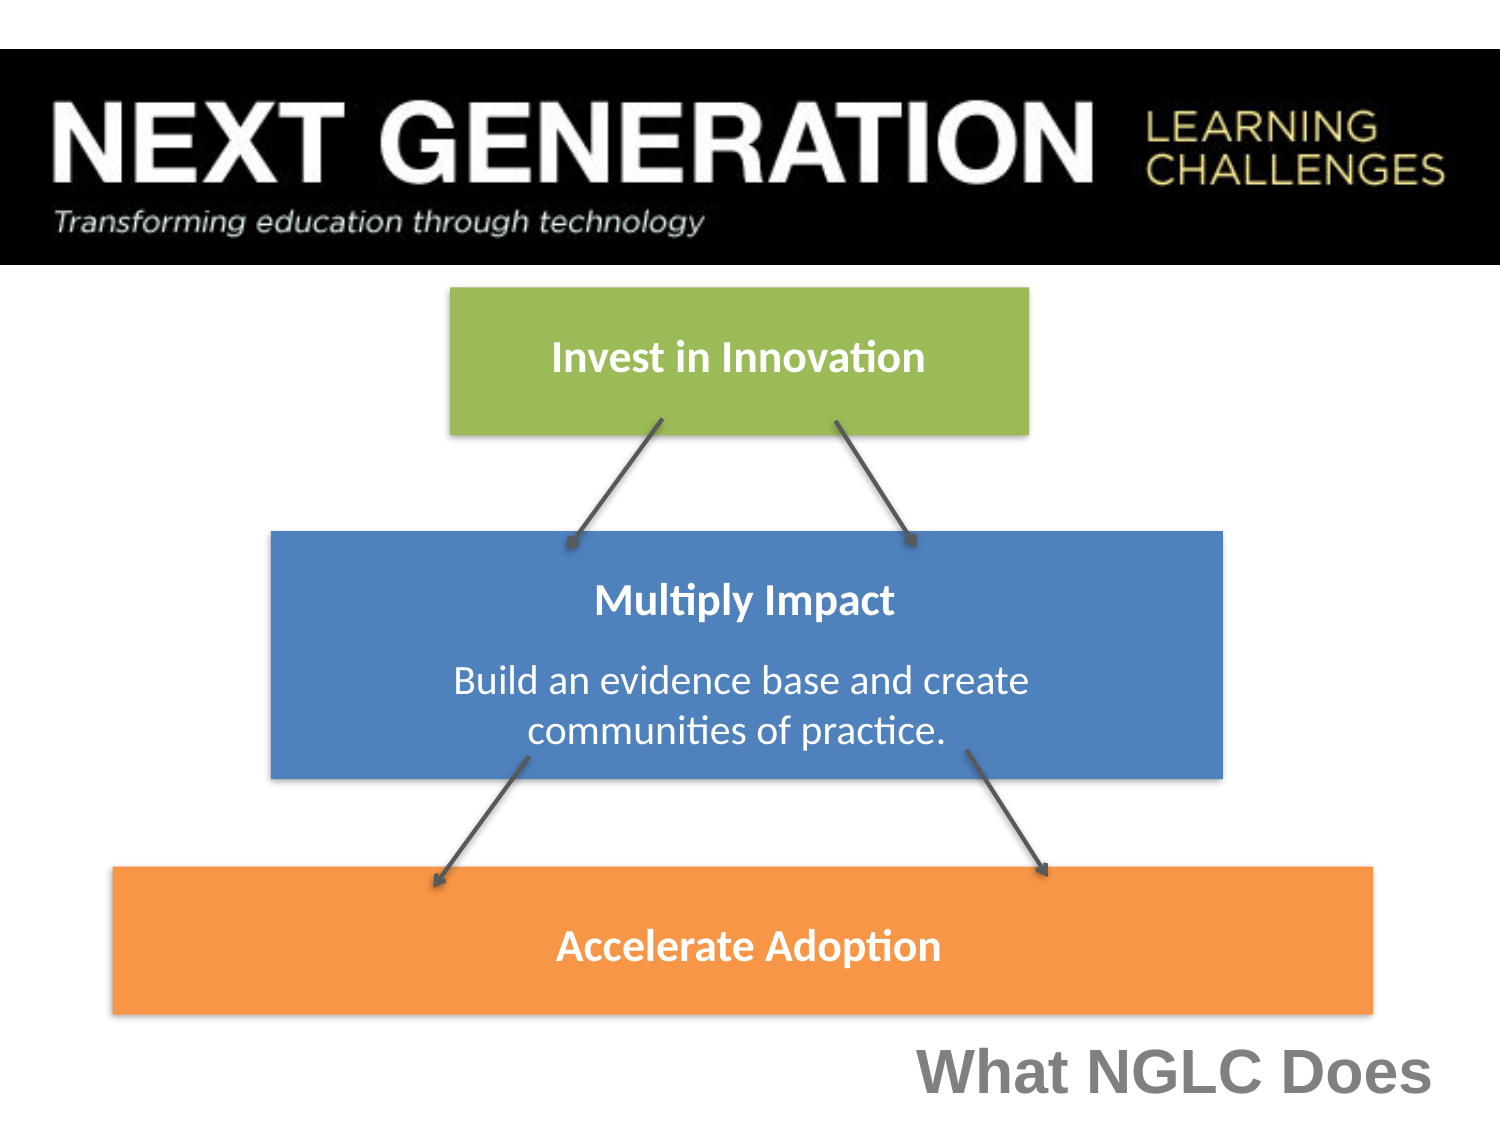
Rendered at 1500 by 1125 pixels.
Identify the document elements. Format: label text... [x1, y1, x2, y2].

text_box Multiply Impact [506, 562, 984, 633]
text_box Build an evidence base and create communities of practice. [370, 645, 1113, 761]
text_box Accelerate Adoption [510, 908, 988, 979]
text_box [112, 866, 1374, 1015]
title What NGLC Does [900, 999, 1450, 1125]
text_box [415, 773, 548, 871]
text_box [943, 772, 1071, 855]
text_box [449, 287, 1030, 436]
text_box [812, 443, 940, 526]
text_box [548, 436, 681, 533]
picture [0, 49, 1500, 265]
text_box Invest in Innovation [500, 318, 978, 389]
text_box [270, 530, 1224, 780]
